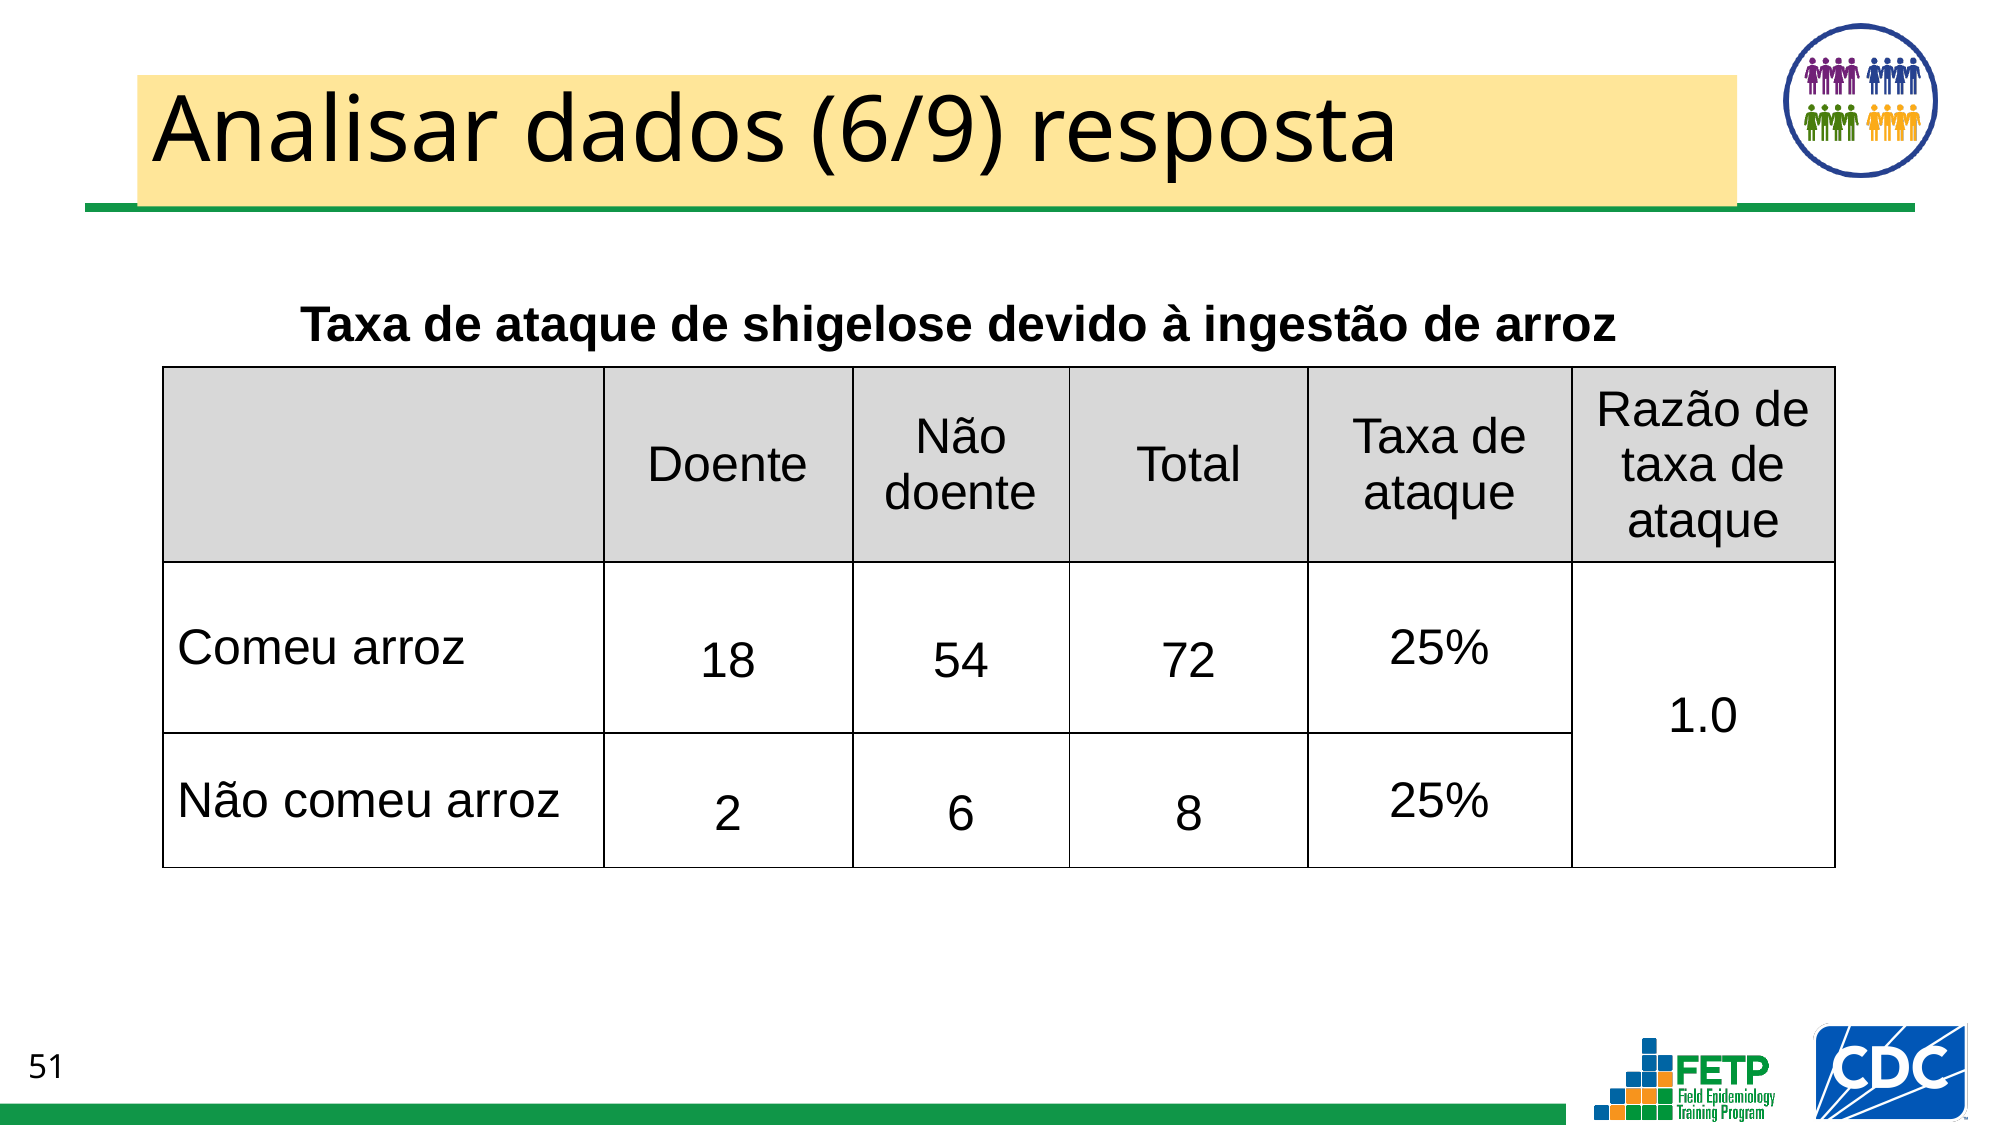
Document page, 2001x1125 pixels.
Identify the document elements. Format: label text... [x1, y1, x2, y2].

table_header Razão de taxa de ataque [1573, 368, 1834, 561]
list [137, 242, 1863, 1004]
table_cell 25% [1309, 734, 1571, 867]
table_header Total [1070, 368, 1307, 561]
picture [1594, 1038, 1775, 1122]
table_cell 72 [1070, 563, 1307, 732]
table_cell 2 [605, 734, 852, 867]
table_header Taxa de ataque [1309, 368, 1571, 561]
table_cell 6 [854, 734, 1069, 867]
table_cell 54 [854, 563, 1069, 732]
table_header Doente [605, 368, 852, 561]
text_box Taxa de ataque de shigelose devido à ingestão de arroz [285, 283, 1702, 366]
table_cell Não comeu arroz [164, 734, 603, 867]
table_header [164, 368, 603, 561]
table_cell Comeu arroz [164, 563, 603, 732]
table_cell 25% [1309, 563, 1571, 732]
table_cell 1.0 [1573, 563, 1834, 867]
table_header Não doente [854, 368, 1069, 561]
picture [1783, 23, 1938, 178]
title Analisar dados (6/9) resposta [137, 75, 1738, 207]
table_cell 18 [605, 563, 852, 732]
picture [1813, 1023, 1968, 1122]
table_cell 8 [1070, 734, 1307, 867]
